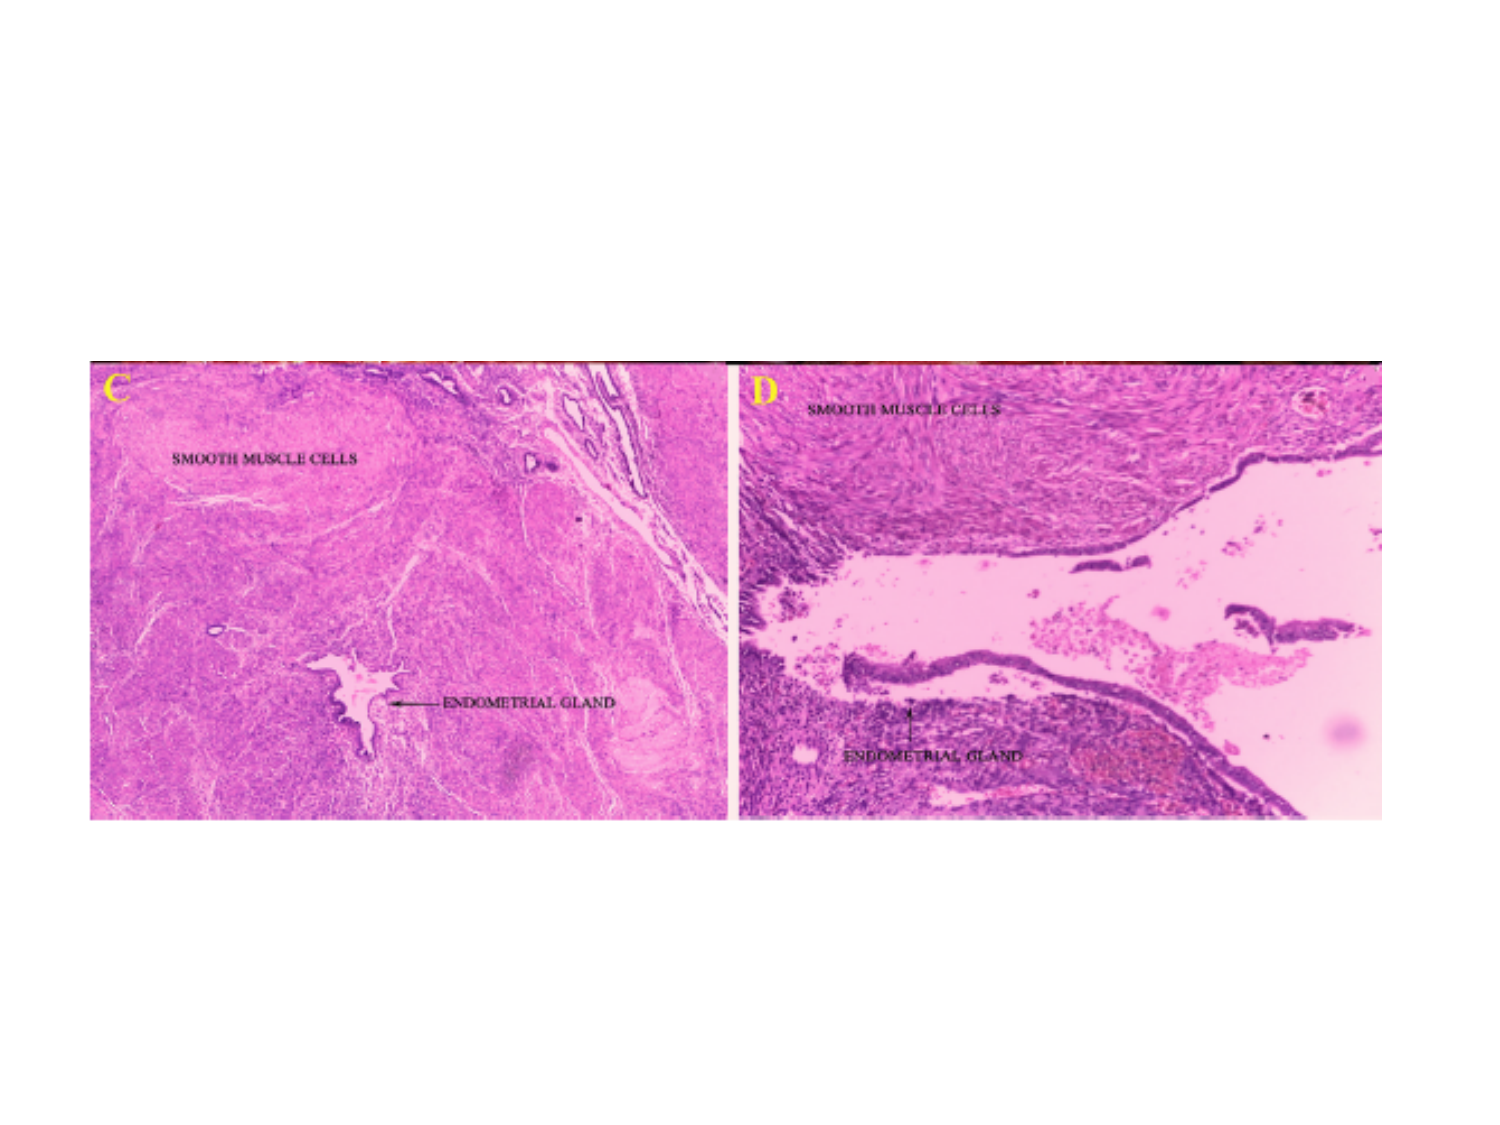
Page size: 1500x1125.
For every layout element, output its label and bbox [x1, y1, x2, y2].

picture [84, 361, 1383, 823]
